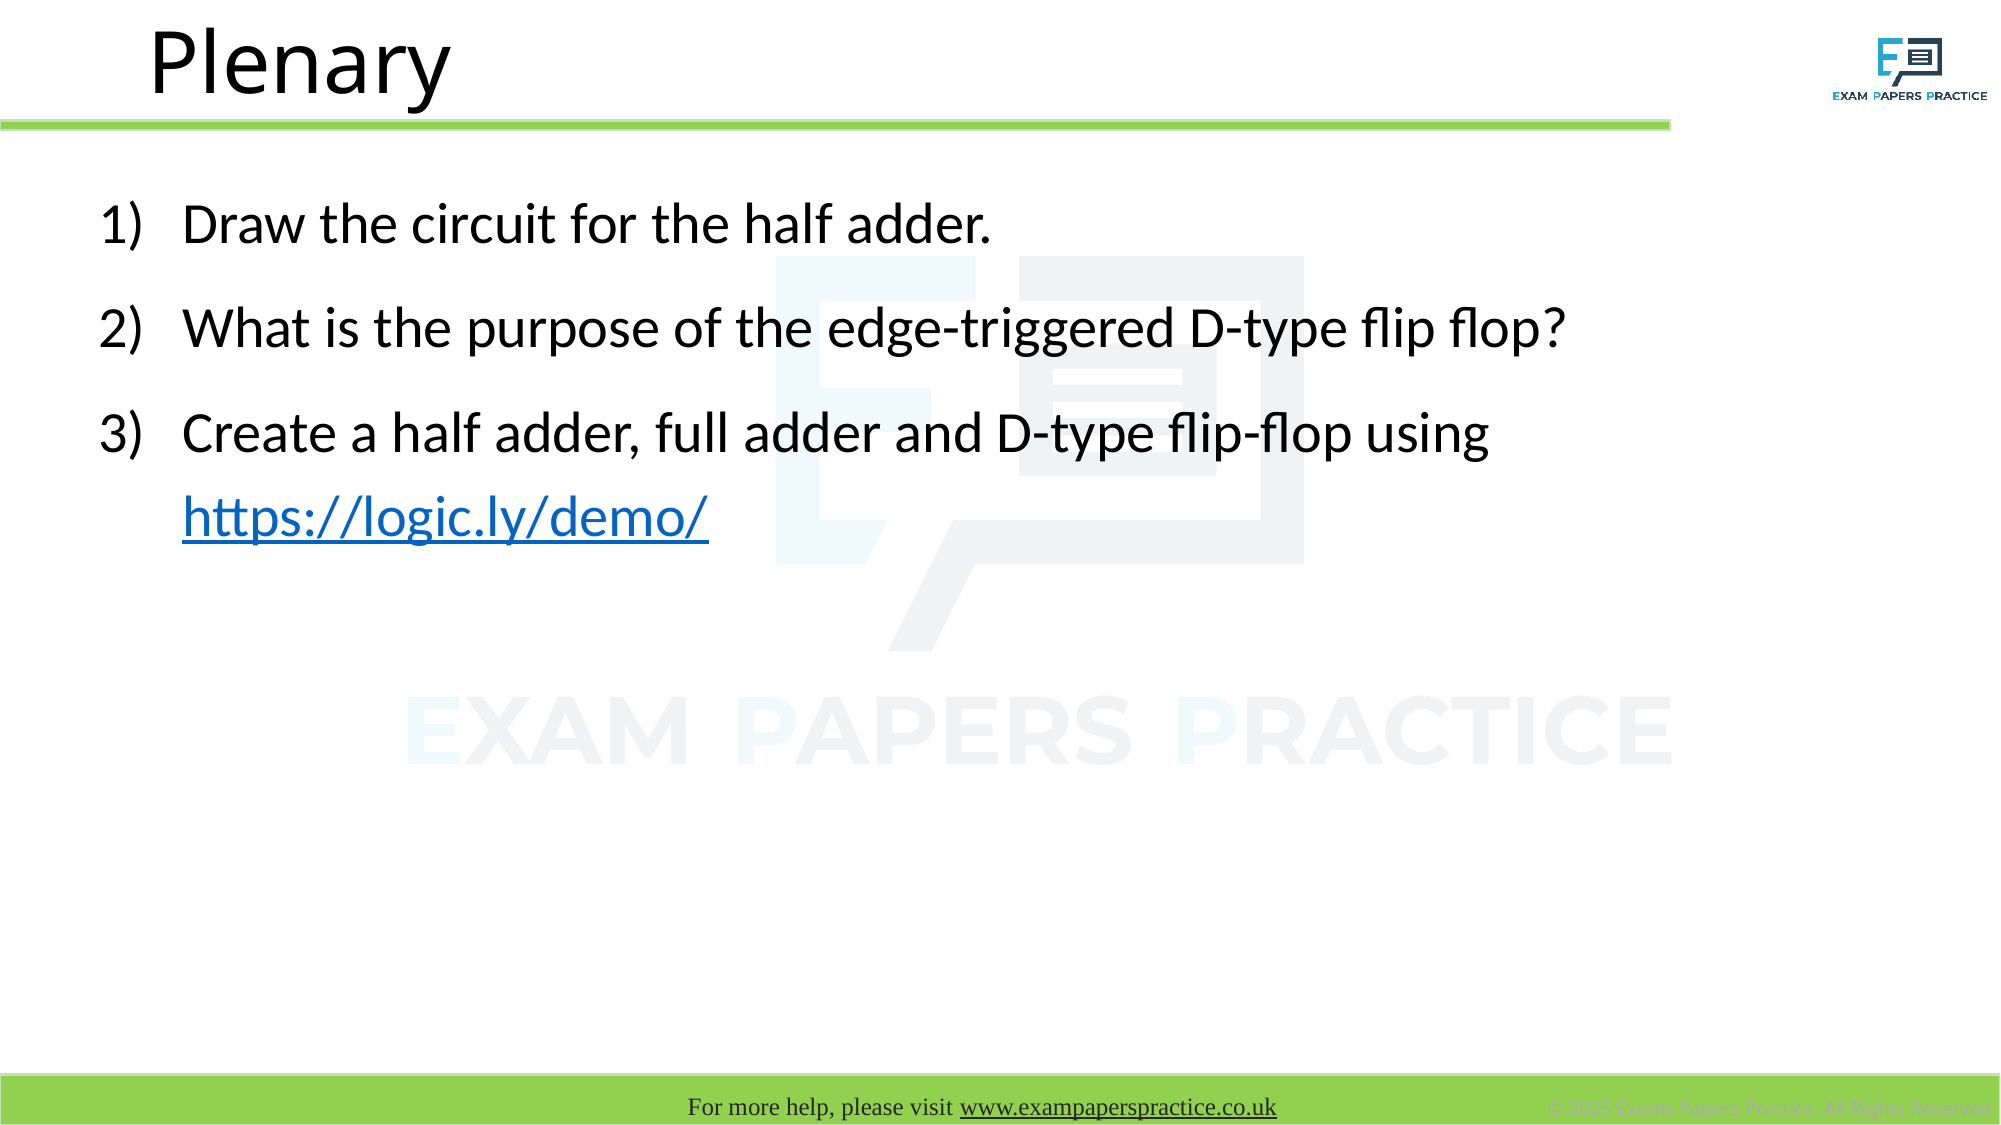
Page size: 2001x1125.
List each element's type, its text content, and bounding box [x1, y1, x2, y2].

list Draw the circuit for the half adder. What is the purpose of the edge-triggered D-type flip flop? Create a half adder, full adder and D-type flip-flop using https://logic.ly/demo/ [83, 163, 1954, 1012]
title Plenary [132, 11, 1858, 121]
